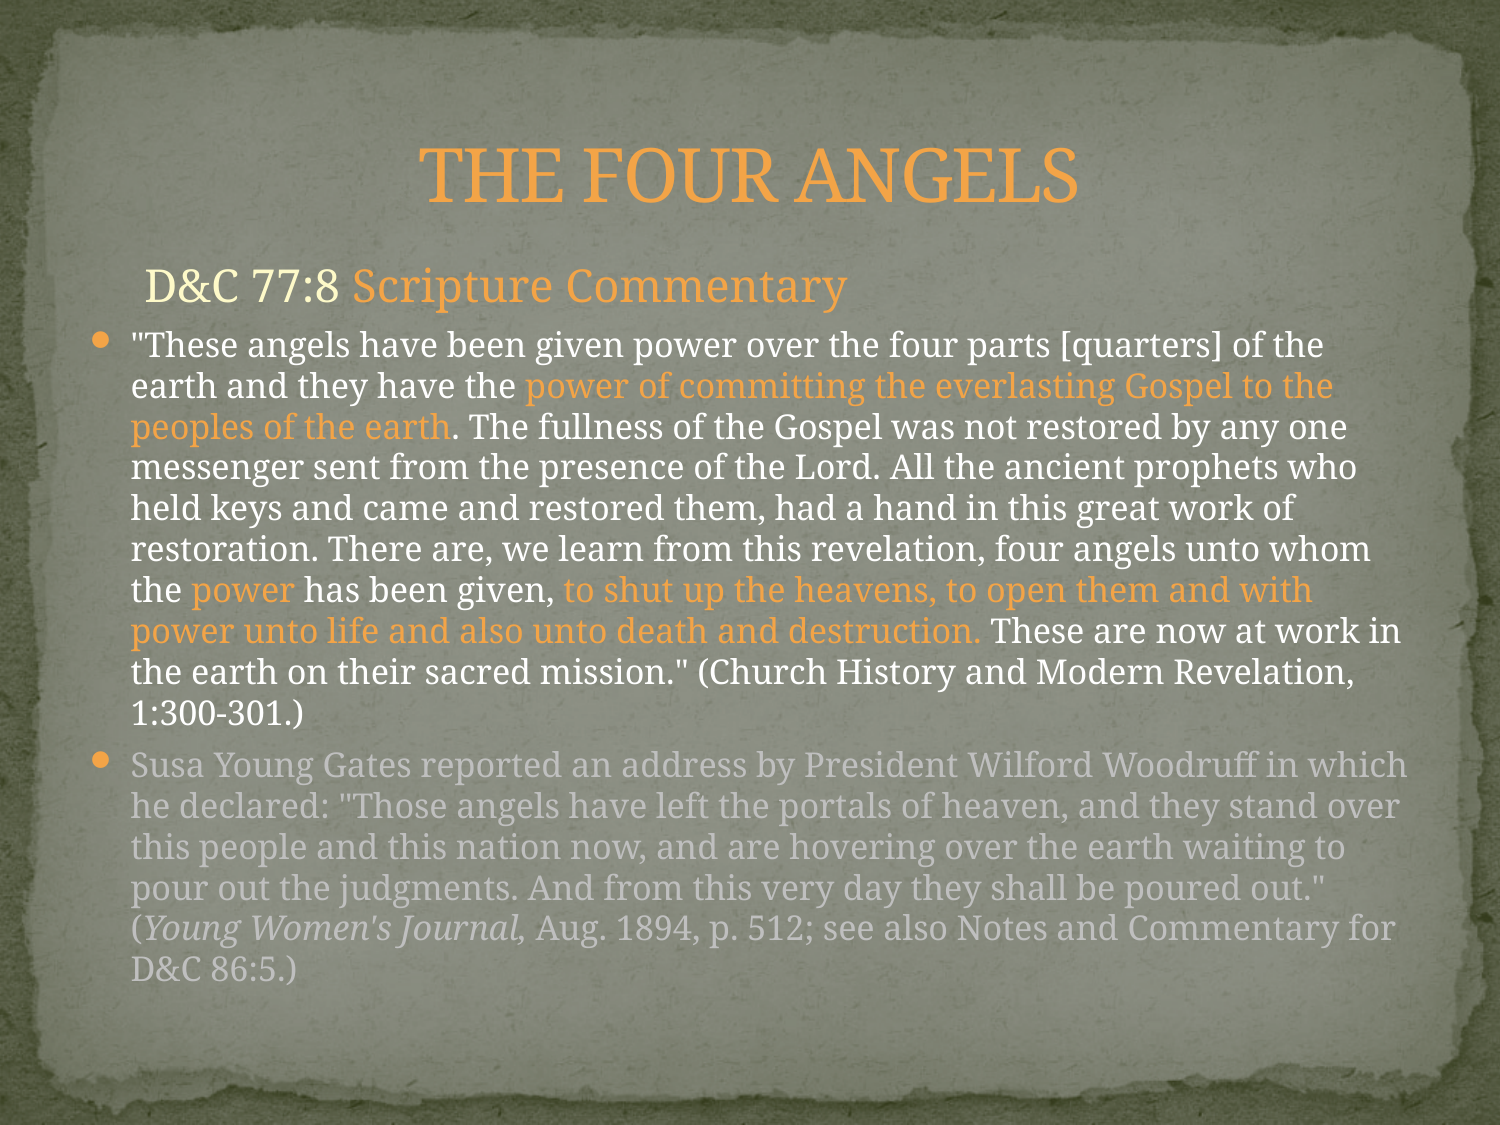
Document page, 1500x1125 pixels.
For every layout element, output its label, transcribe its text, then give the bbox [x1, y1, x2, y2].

list D&C 77:8 Scripture Commentary "These angels have been given power over the four parts [quarters] of the earth and they have the power of committing the everlasting Gospel to the peoples of the earth. The fullness of the Gospel was not restored by any one messenger sent from the presence of the Lord. All the ancient prophets who held keys and came and restored them, had a hand in this great work of restoration. There are, we learn from this revelation, four angels unto whom the power has been given, to shut up the heavens, to open them and with power unto life and also unto death and destruction. These are now at work in the earth on their sacred mission." (Church History and Modern Revelation, 1:300‑301.) Susa Young Gates reported an address by President Wilford Woodruff in which he declared: "Those angels have left the portals of heaven, and they stand over this people and this nation now, and are hovering over the earth waiting to pour out the judgments. And from this very day they shall be poured out." (Young Women's Journal, Aug. 1894, p. 512; see also Notes and Commentary for D&C 86:5.) [75, 249, 1425, 1000]
title THE FOUR ANGELS [74, 24, 1425, 225]
